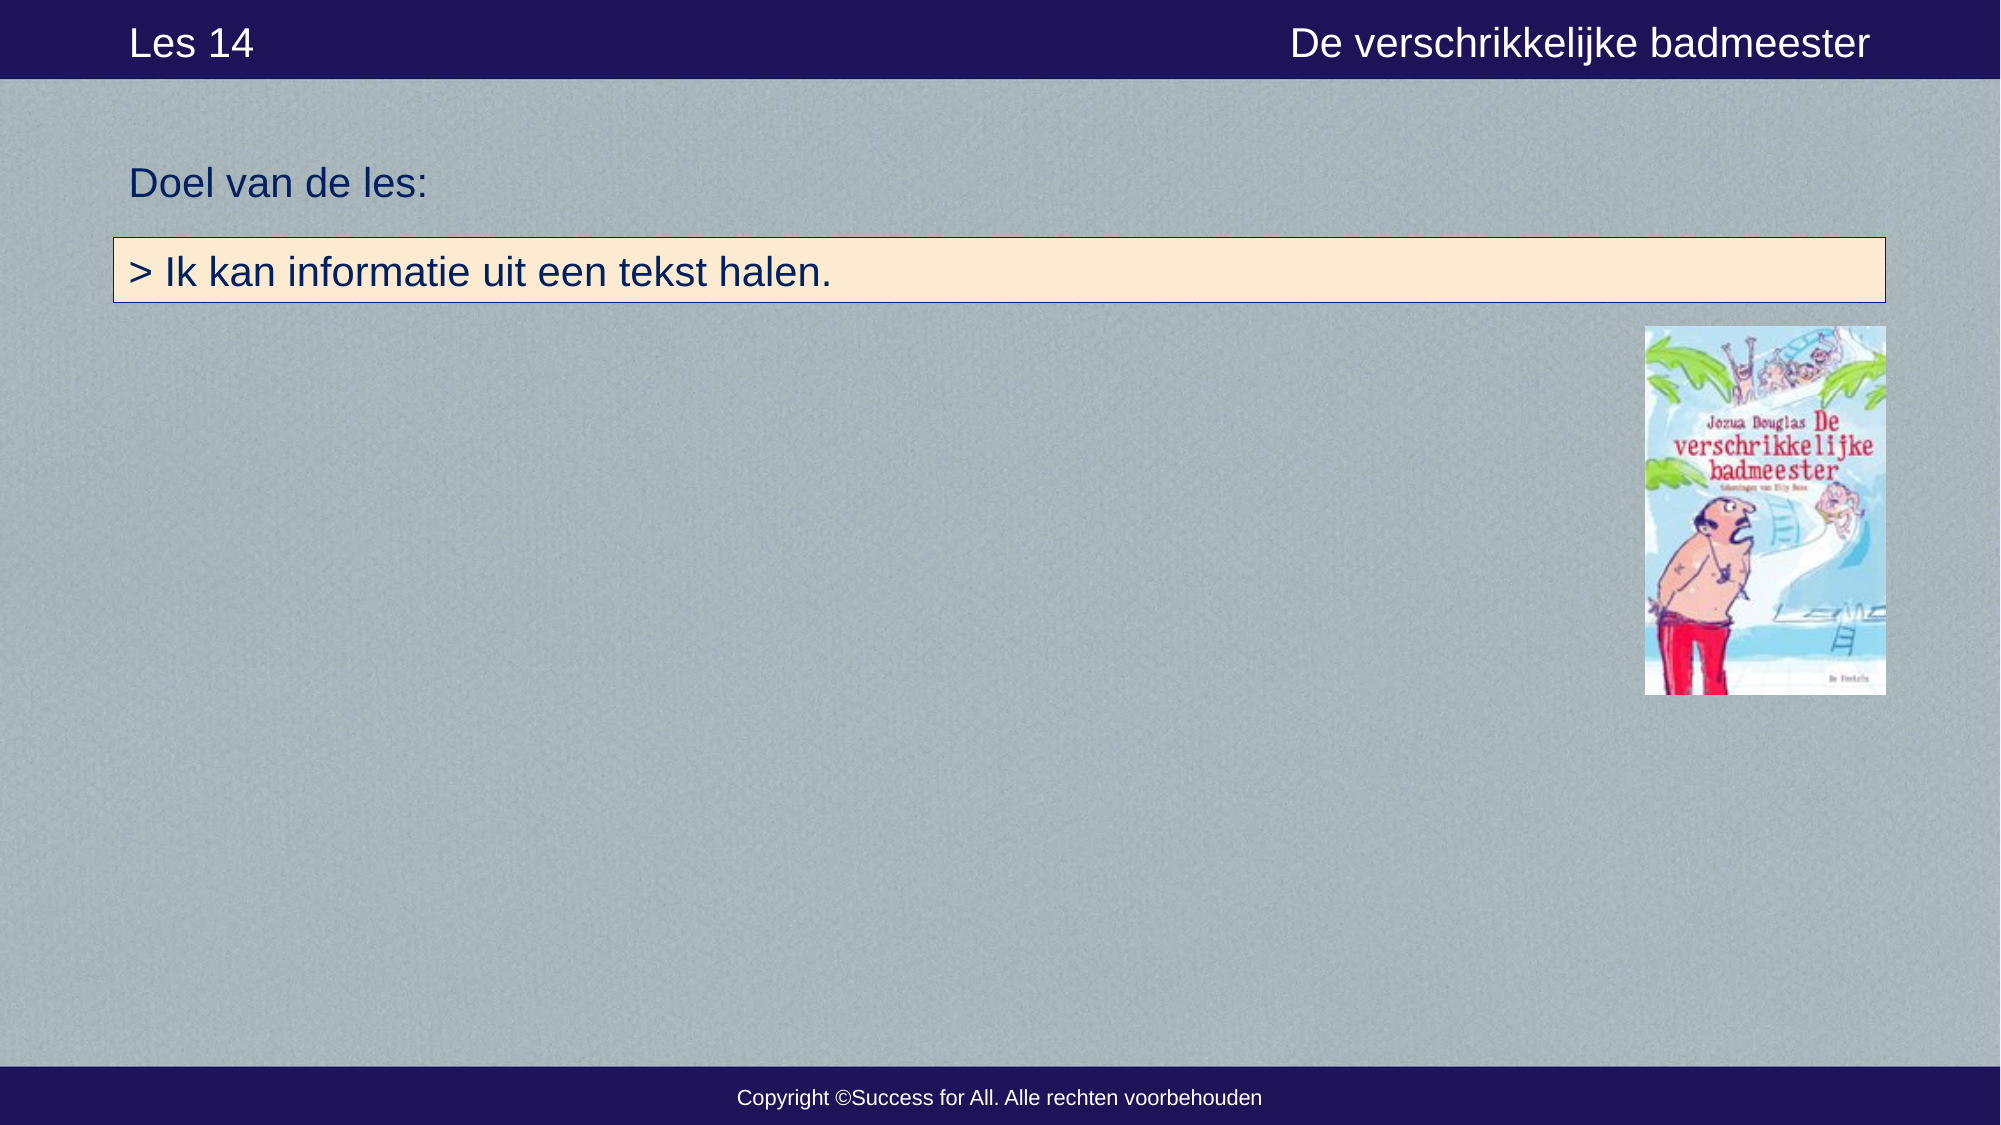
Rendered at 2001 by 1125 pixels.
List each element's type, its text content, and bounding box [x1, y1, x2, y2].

text_box Les 14 [114, 8, 354, 73]
text_box Copyright ©Success for All. Alle rechten voorbehouden [0, 1076, 2000, 1125]
text_box De verschrikkelijke badmeester [999, 8, 1886, 73]
picture [0, 0, 2001, 1125]
text_box > Ik kan informatie uit een tekst halen. [113, 237, 1886, 303]
text_box Doel van de les: [113, 148, 1635, 214]
